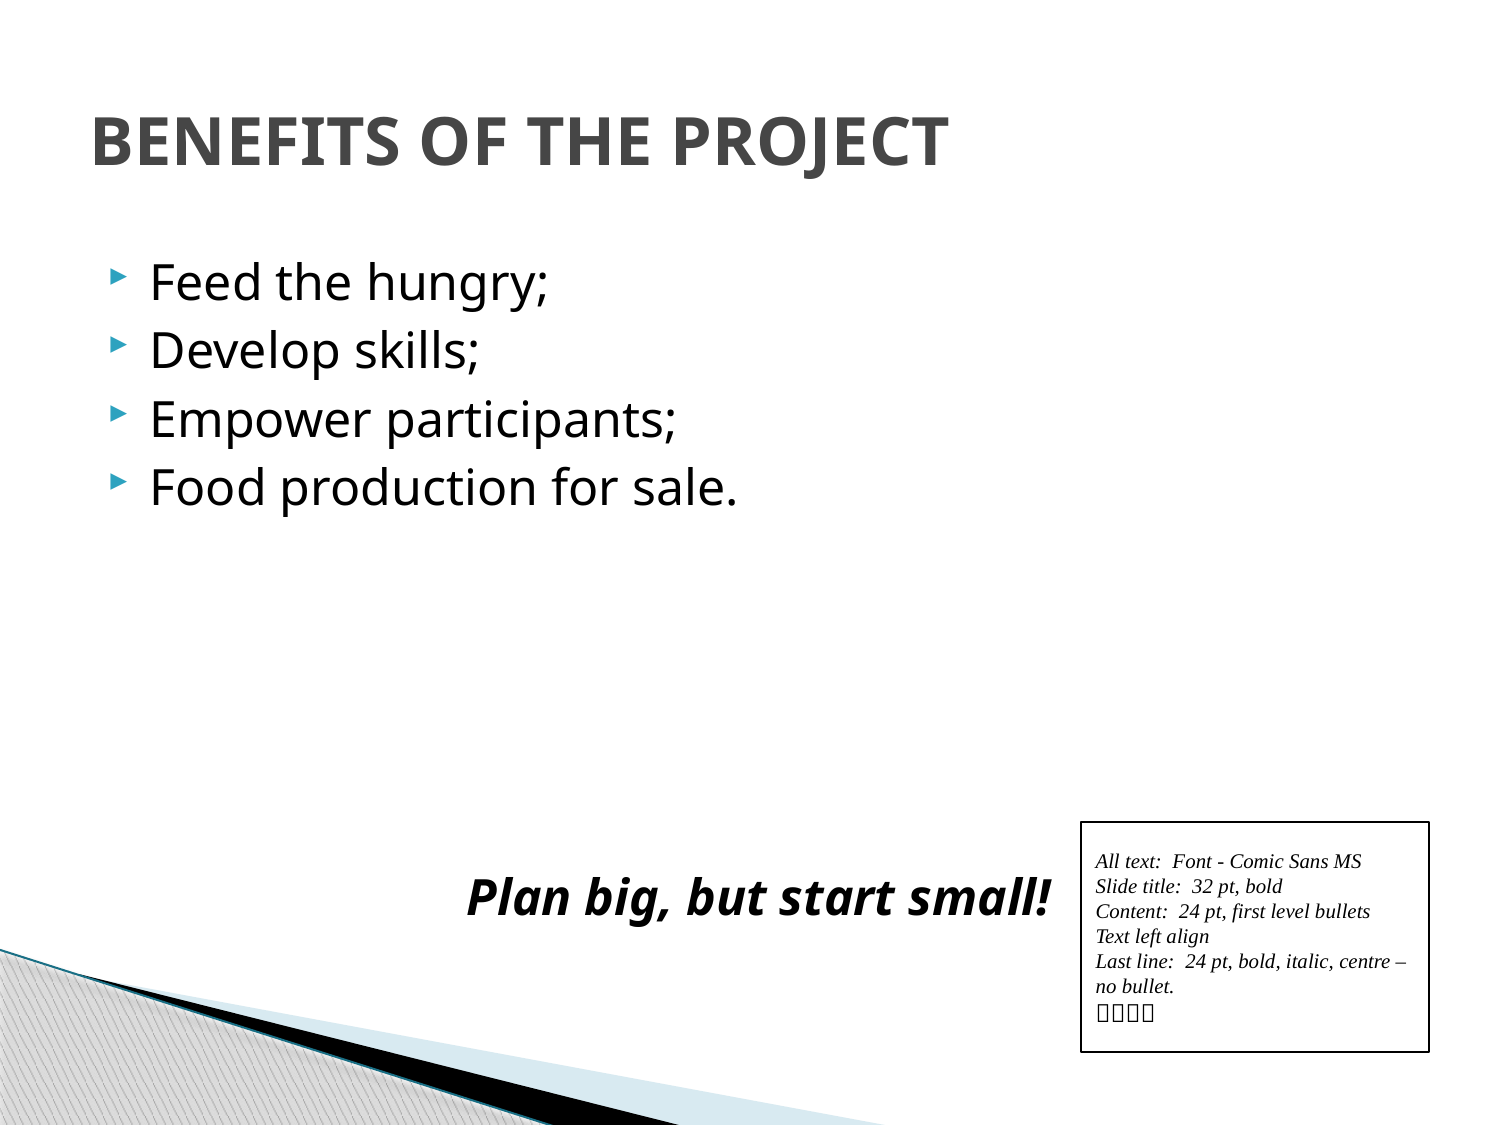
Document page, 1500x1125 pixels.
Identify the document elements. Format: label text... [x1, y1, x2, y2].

list Feed the hungry; Develop skills; Empower participants; Food production for sale. Plan big, but start small! [75, 243, 1425, 986]
title BENEFITS OF THE PROJECT [75, 45, 1425, 233]
text_box All text: Font - Comic Sans MS Slide title: 32 pt, bold Content: 24 pt, first level bullets Text left align Last line: 24 pt, bold, italic, centre – no bullet.  [1076, 818, 1434, 1057]
